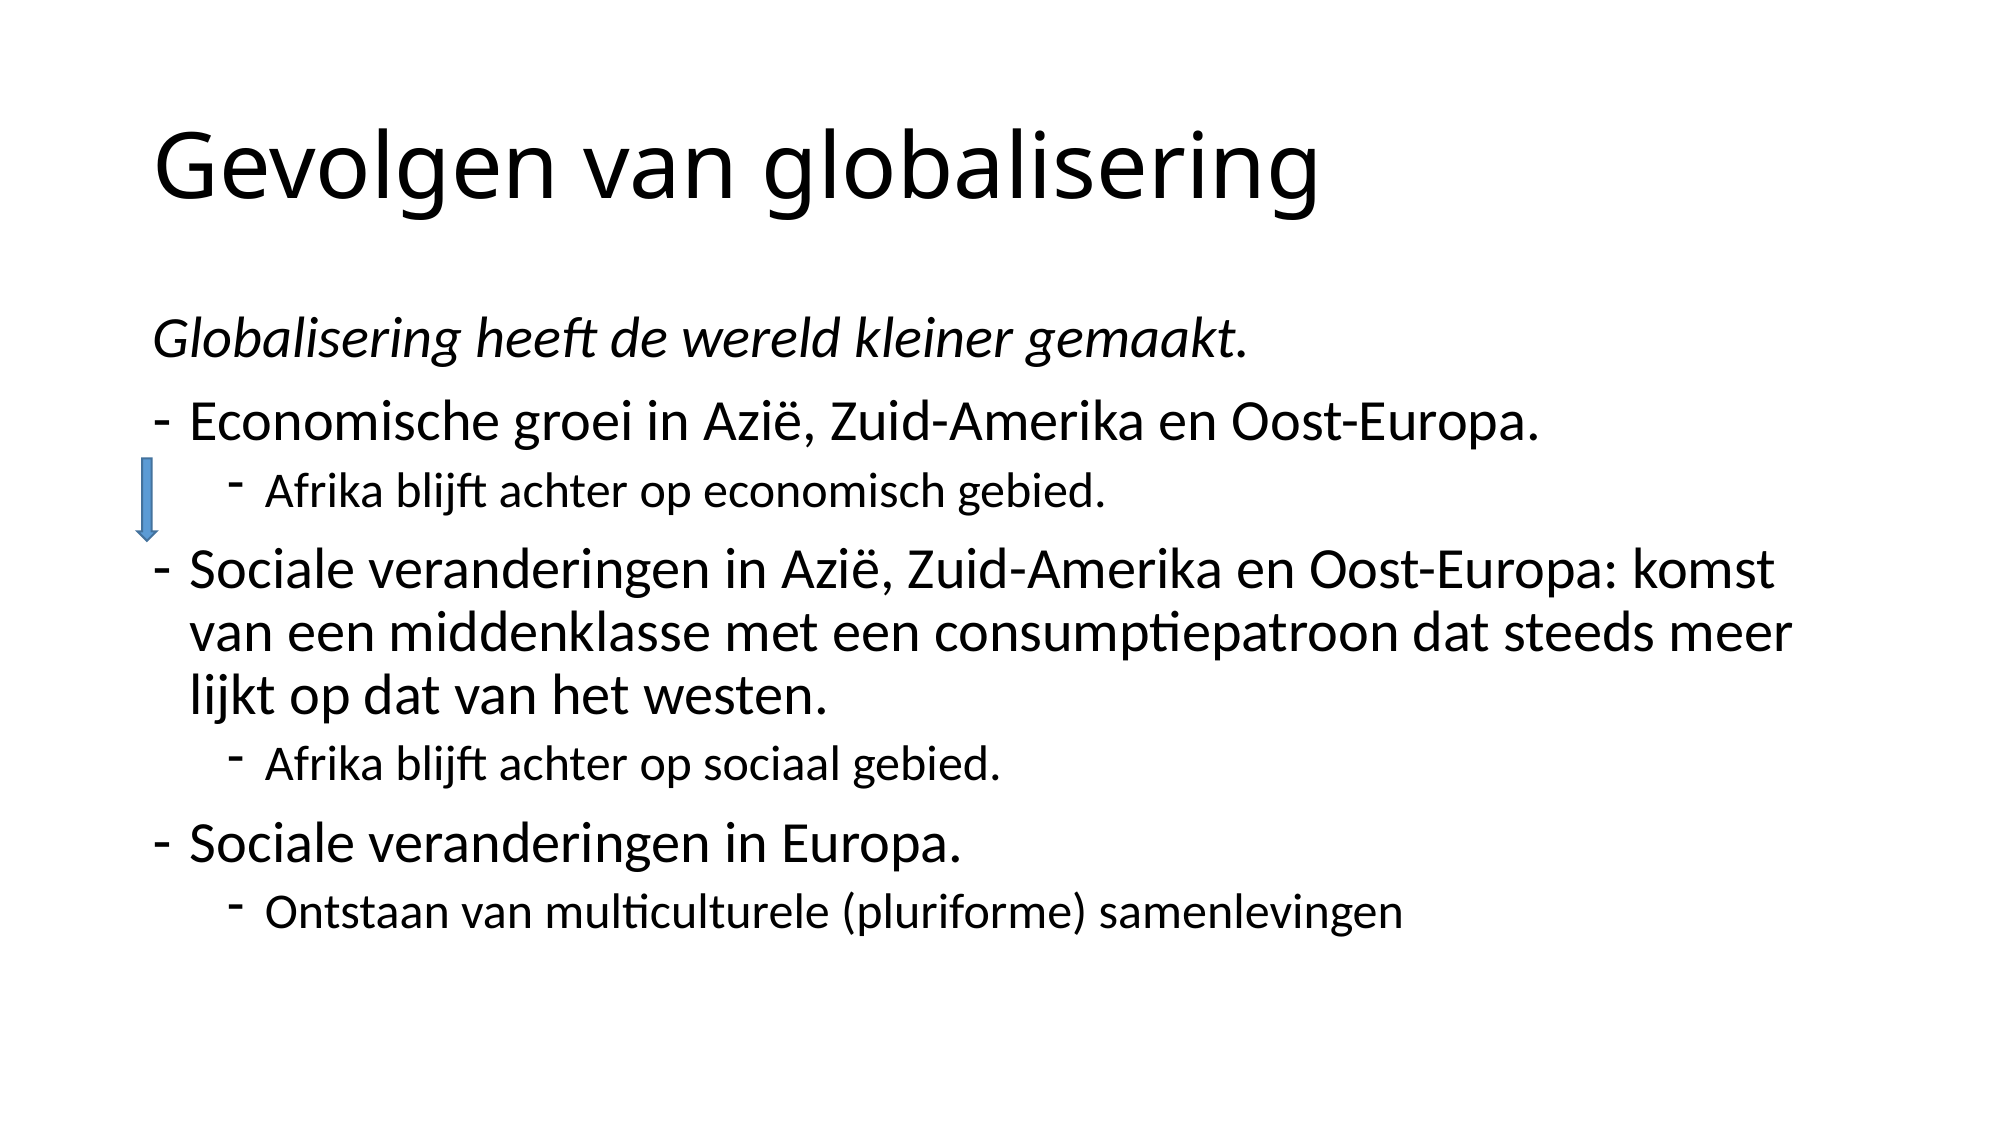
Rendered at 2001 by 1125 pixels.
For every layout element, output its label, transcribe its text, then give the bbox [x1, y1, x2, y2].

list Globalisering heeft de wereld kleiner gemaakt. Economische groei in Azië, Zuid-Amerika en Oost-Europa. Afrika blijft achter op economisch gebied. Sociale veranderingen in Azië, Zuid-Amerika en Oost-Europa: komst van een middenklasse met een consumptiepatroon dat steeds meer lijkt op dat van het westen. Afrika blijft achter op sociaal gebied. Sociale veranderingen in Europa. Ontstaan van multiculturele (pluriforme) samenlevingen [137, 299, 1863, 1014]
title Gevolgen van globalisering [137, 59, 1863, 278]
text_box [134, 457, 159, 543]
